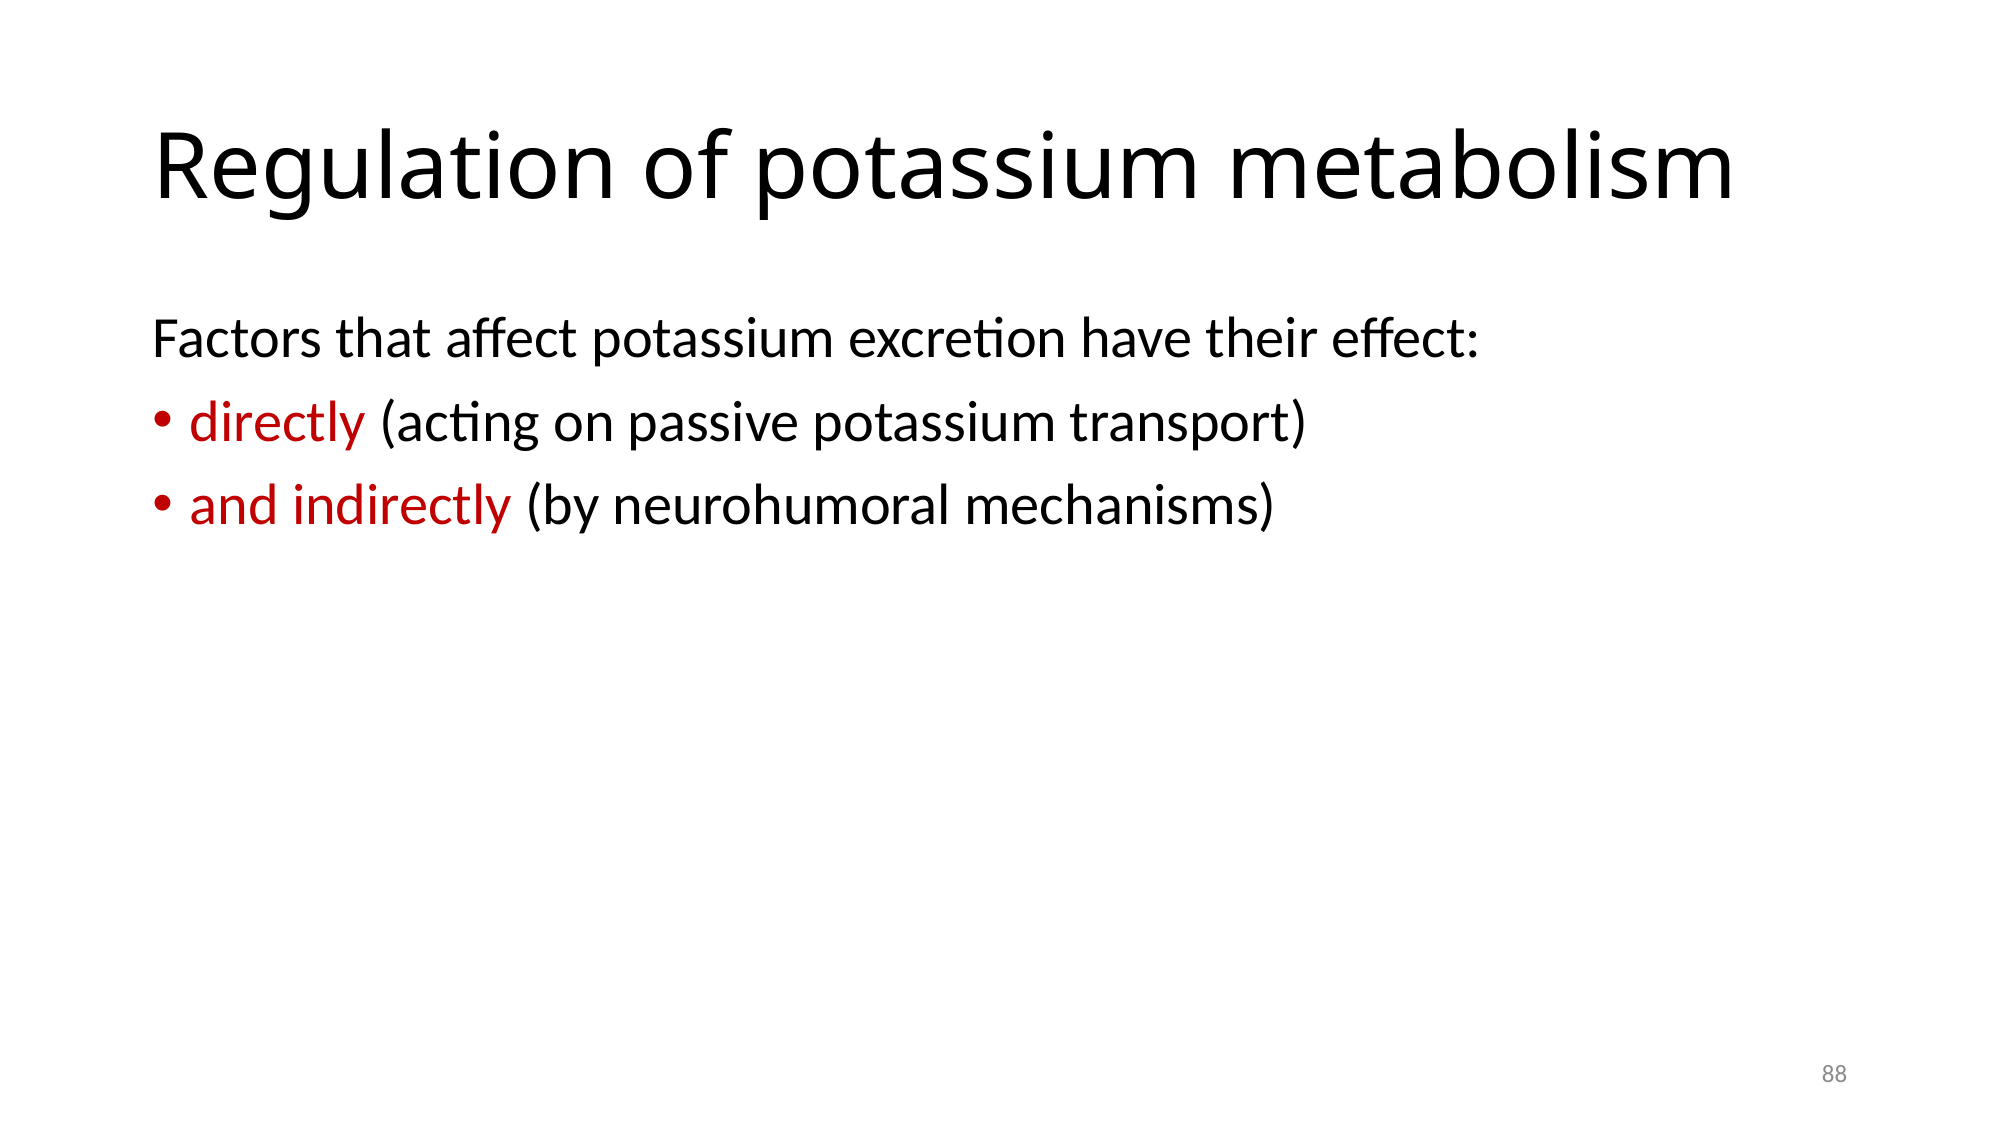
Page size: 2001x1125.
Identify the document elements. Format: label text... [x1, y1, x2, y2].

list Factors that affect potassium excretion have their effect: directly (acting on passive potassium transport) and indirectly (by neurohumoral mechanisms) [137, 299, 1863, 1014]
title Regulation of potassium metabolism [137, 59, 1863, 278]
slide_number 88 [1412, 1042, 1863, 1103]
